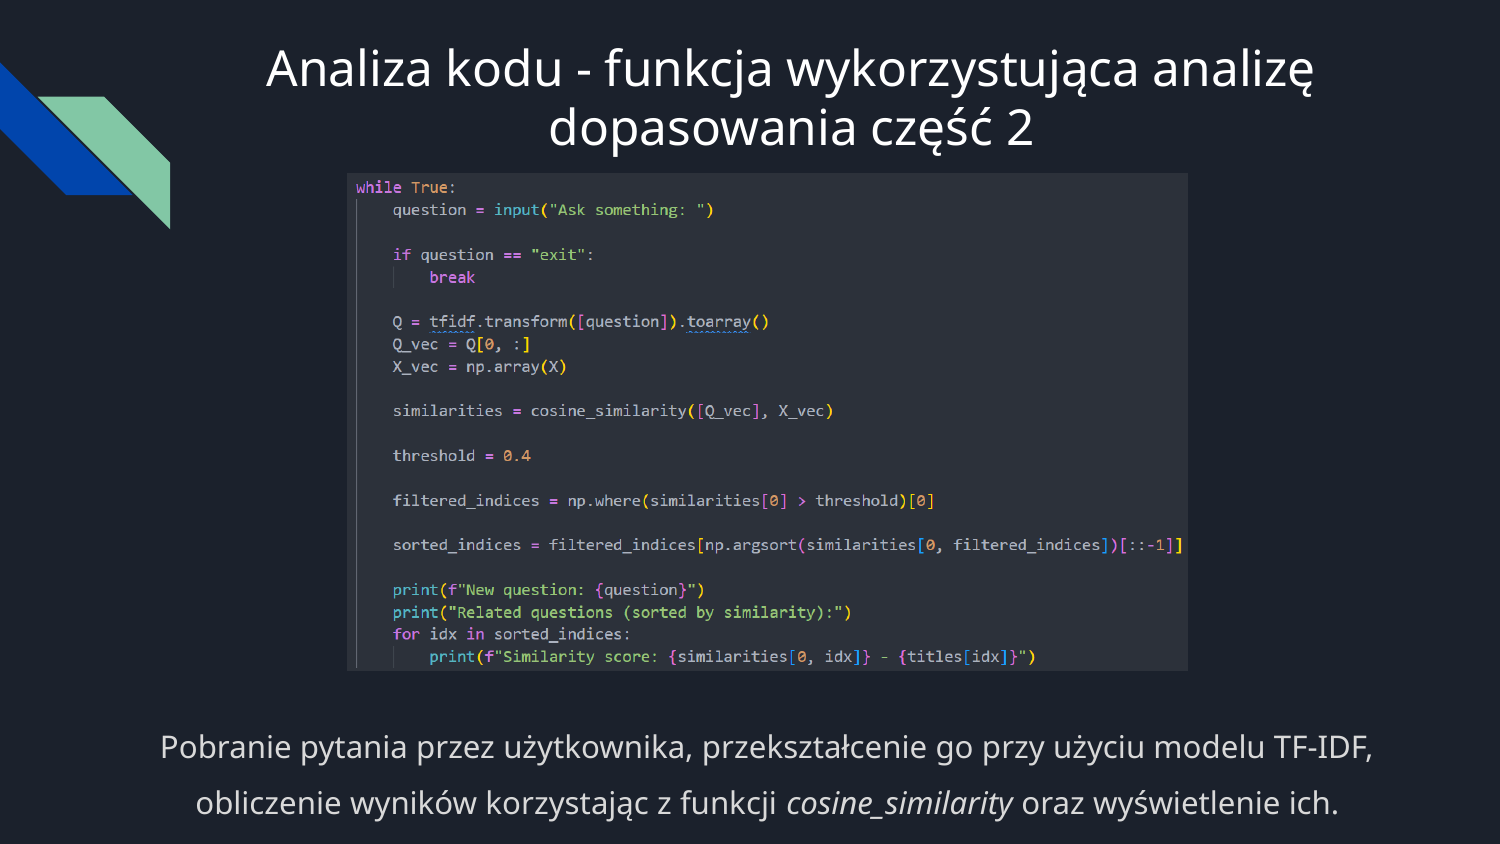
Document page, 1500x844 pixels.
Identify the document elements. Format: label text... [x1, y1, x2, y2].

list Pobranie pytania przez użytkownika, przekształcenie go przy użyciu modelu TF-IDF, obliczenie wyników korzystając z funkcji cosine_similarity oraz wyświetlenie ich. [128, 693, 1407, 838]
title Analiza kodu - funkcja wykorzystująca analizę dopasowania część 2 [214, 21, 1369, 172]
picture [347, 173, 1188, 671]
